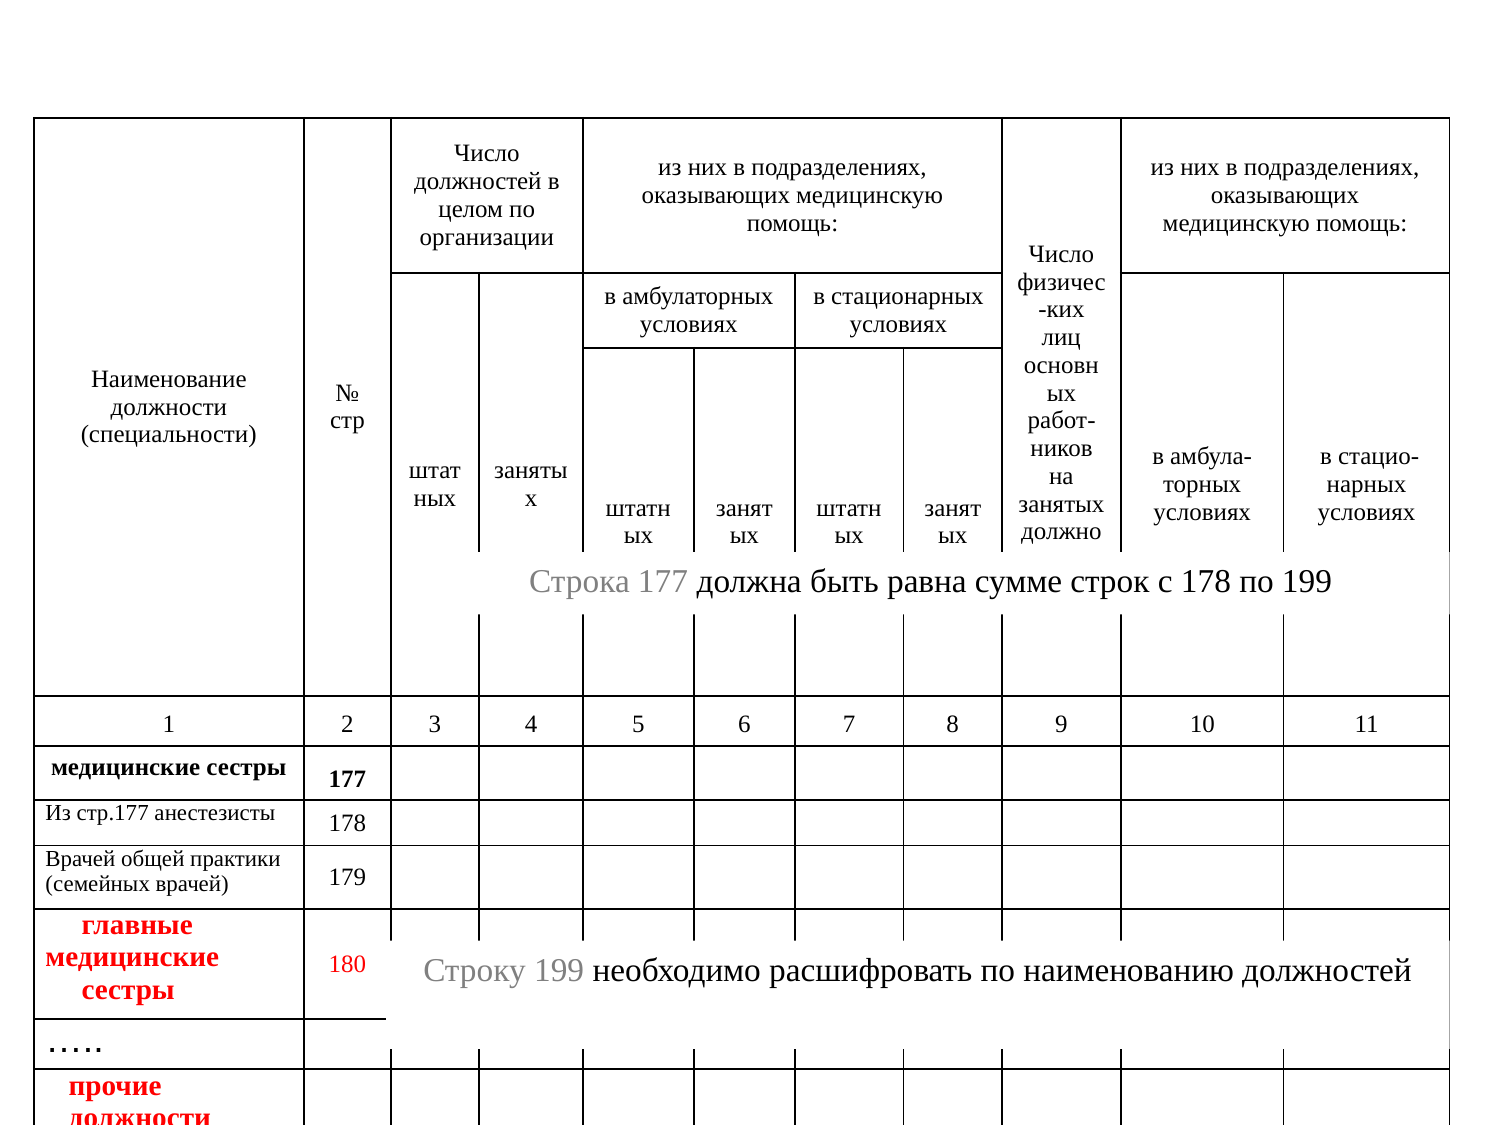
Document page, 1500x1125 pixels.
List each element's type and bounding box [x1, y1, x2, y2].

table_cell [584, 697, 693, 745]
table_cell [35, 910, 303, 1018]
table_header [1003, 615, 1120, 695]
table_cell [305, 910, 390, 1018]
table_header [392, 119, 582, 272]
table_cell [695, 1049, 794, 1068]
table_cell [796, 801, 903, 845]
table_cell [1122, 697, 1283, 745]
table_cell [1122, 747, 1283, 799]
table_cell [480, 1070, 582, 1125]
table_cell [904, 747, 1001, 799]
table_cell [305, 846, 390, 908]
table_cell [392, 801, 478, 845]
table_cell [1284, 1049, 1449, 1068]
table_cell [584, 1049, 693, 1068]
table_cell [904, 1049, 1001, 1068]
table_cell [392, 697, 478, 745]
table_cell [796, 747, 903, 799]
table_cell [584, 846, 693, 908]
table_cell [1003, 1049, 1120, 1068]
table_cell [1284, 801, 1449, 845]
table_cell [904, 910, 1001, 940]
table_cell [1122, 1049, 1283, 1068]
table_cell [1284, 747, 1449, 799]
text_box [386, 940, 1450, 1049]
table_cell [392, 846, 478, 908]
table_cell [796, 1049, 903, 1068]
table_cell [35, 801, 303, 845]
table_cell [904, 846, 1001, 908]
table_cell [796, 349, 903, 552]
table_cell [1284, 1070, 1449, 1125]
table_cell [1122, 801, 1283, 845]
table_header [1122, 119, 1449, 272]
table_cell [584, 274, 794, 347]
table_header [584, 119, 1001, 272]
table_cell [584, 747, 693, 799]
table_cell [1003, 697, 1120, 745]
table_cell [305, 1070, 390, 1125]
table_cell [480, 274, 582, 552]
table_cell [584, 349, 693, 552]
table_cell [1122, 846, 1283, 908]
table_cell [1284, 697, 1449, 745]
table_cell [392, 747, 478, 799]
table_cell [796, 615, 903, 695]
table_cell [1284, 274, 1449, 552]
table_cell [796, 910, 903, 940]
table_cell [480, 801, 582, 845]
table_cell [584, 910, 693, 940]
table_cell [1003, 801, 1120, 845]
table_cell [305, 747, 390, 799]
table_cell [796, 1070, 903, 1125]
table_cell [305, 697, 390, 745]
table_cell [695, 747, 794, 799]
table_cell [695, 801, 794, 845]
table_cell [904, 1070, 1001, 1125]
table_cell [1284, 910, 1449, 940]
table_cell [584, 801, 693, 845]
table_cell [1003, 1070, 1120, 1125]
table_cell [584, 1070, 693, 1125]
table_cell [796, 846, 903, 908]
table_cell [35, 1070, 303, 1125]
table_cell [1284, 615, 1449, 695]
table_cell [584, 615, 693, 695]
table_cell [1284, 846, 1449, 908]
table_cell [392, 1070, 478, 1125]
text_box [412, 552, 1450, 615]
table_cell [480, 747, 582, 799]
table_cell [695, 615, 794, 695]
table_cell [1003, 747, 1120, 799]
table_cell [695, 846, 794, 908]
table_cell [480, 910, 582, 940]
table_cell [904, 697, 1001, 745]
table_header [305, 119, 390, 695]
table_cell [35, 846, 303, 908]
table_cell [1122, 615, 1283, 695]
table_cell [1003, 846, 1120, 908]
table_cell [480, 615, 582, 695]
table_cell [305, 1020, 390, 1068]
table_cell [480, 1049, 582, 1068]
table_cell [305, 801, 390, 845]
table_cell [1003, 910, 1120, 940]
table_cell [1122, 910, 1283, 940]
table_header [35, 119, 303, 695]
table_cell [796, 274, 1001, 347]
table_cell [392, 1049, 478, 1068]
table_cell [480, 697, 582, 745]
table_cell [1122, 274, 1283, 552]
table_cell [904, 349, 1001, 552]
table_cell [695, 697, 794, 745]
table_cell [392, 274, 478, 695]
table_cell [904, 801, 1001, 845]
table_cell [695, 1070, 794, 1125]
table_header [1003, 119, 1120, 552]
table_cell [1122, 1070, 1283, 1125]
table_cell [904, 615, 1001, 695]
table_cell [35, 1020, 303, 1068]
table_cell [35, 697, 303, 745]
table_cell [695, 910, 794, 940]
table_cell [695, 349, 794, 552]
table_cell [392, 910, 478, 940]
table_cell [480, 846, 582, 908]
table_cell [35, 747, 303, 799]
table_cell [796, 697, 903, 745]
